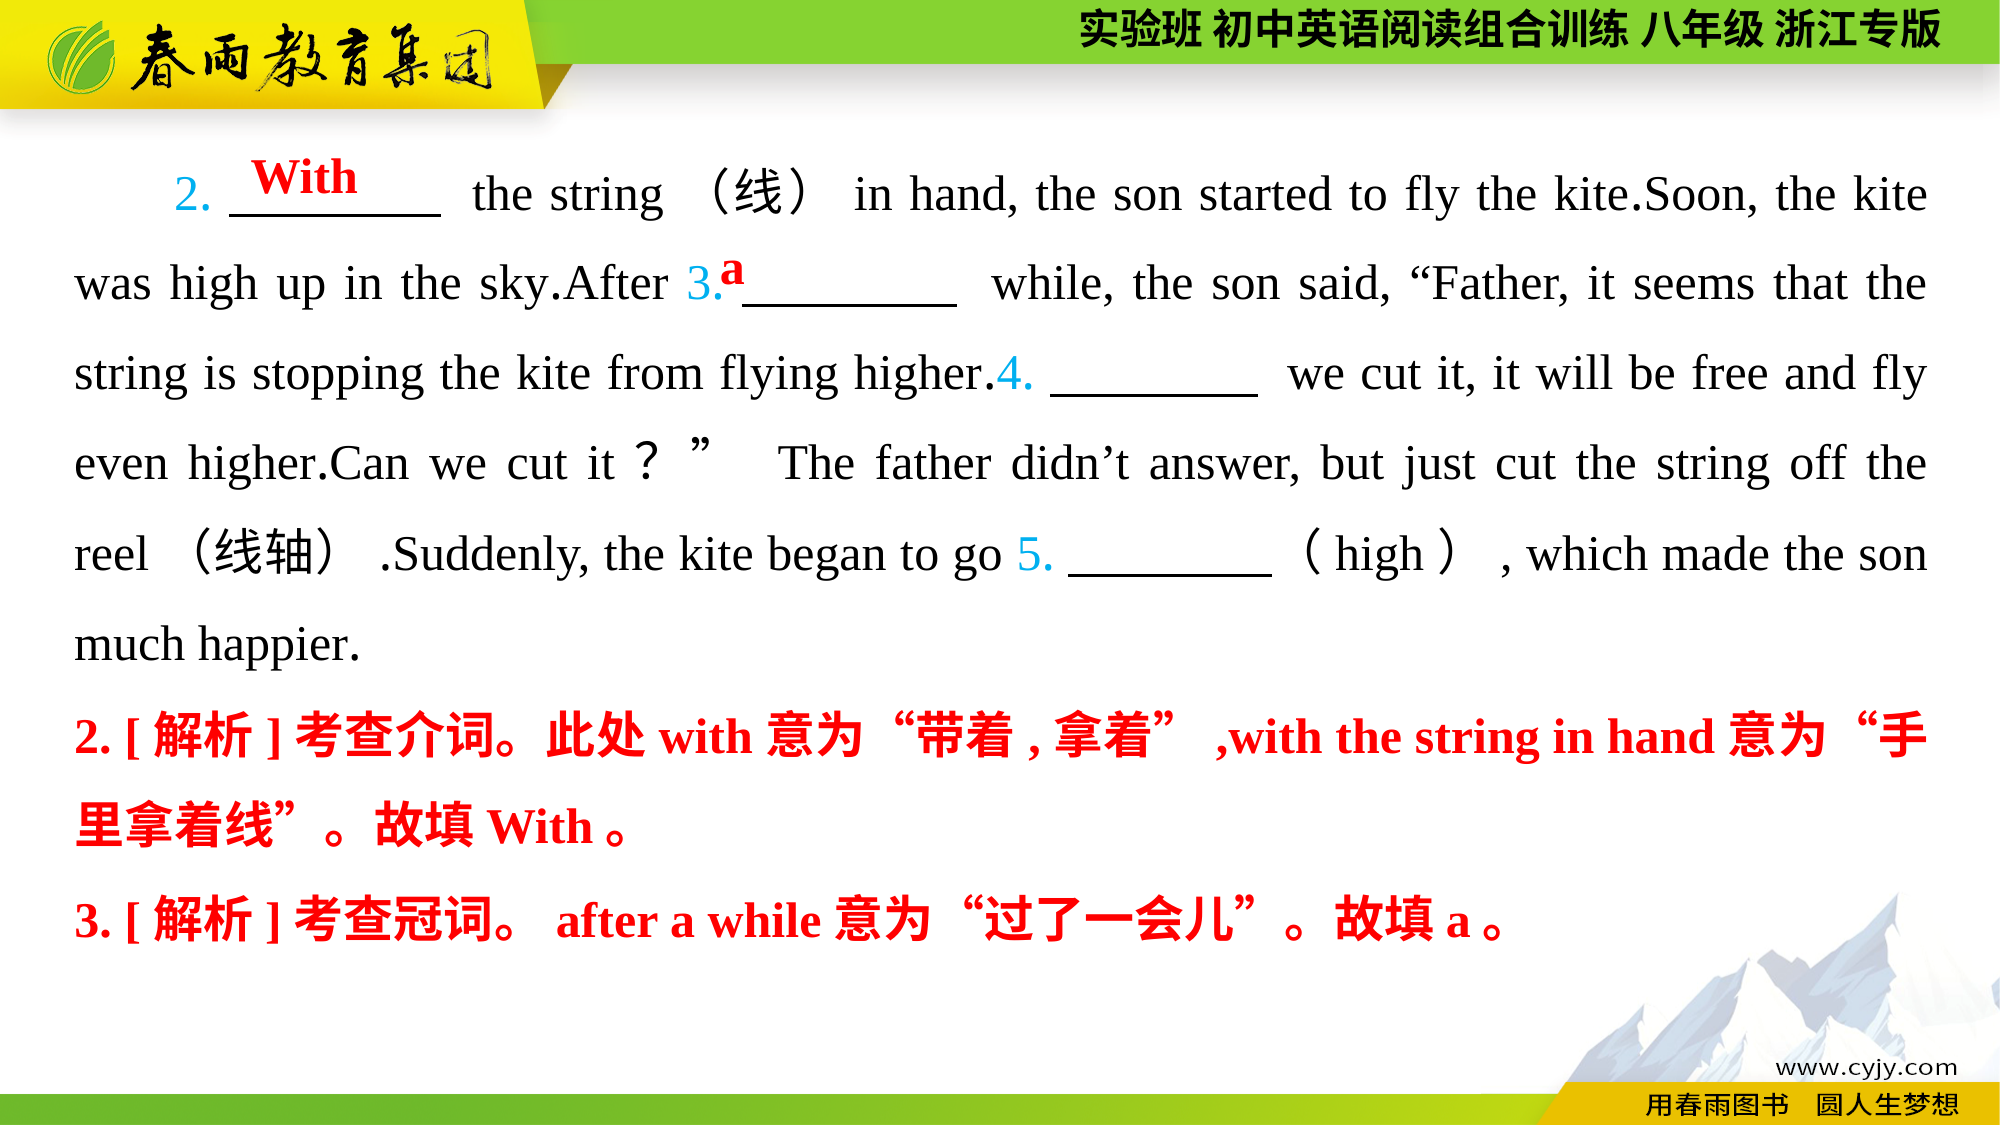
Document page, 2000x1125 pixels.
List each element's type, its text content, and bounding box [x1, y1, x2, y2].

text_box With [235, 136, 374, 211]
text_box 3. [解析]考查冠词。after a while意为“过了一会儿”。故填a。 [59, 862, 1944, 955]
picture [0, 0, 2000, 1125]
text_box a [704, 227, 760, 302]
list 2. the string（线）in hand, the son started to fly the kite.Soon, the kite was high up in the sky.After 3. while, the son said, “Father, it seems that the string is stopping the kite from flying higher.4. we cut it, it will be free and fly even higher.Can we cut it？” The father didn’t answer, but just cut the string off the reel（线轴）.Suddenly, the kite began to go 5. （high）, which made the son much happier. [59, 122, 1944, 672]
text_box 2. [解析]考查介词。此处with意为“带着,拿着”,with the string in hand意为“手里拿着线”。故填With。 [59, 672, 1944, 862]
